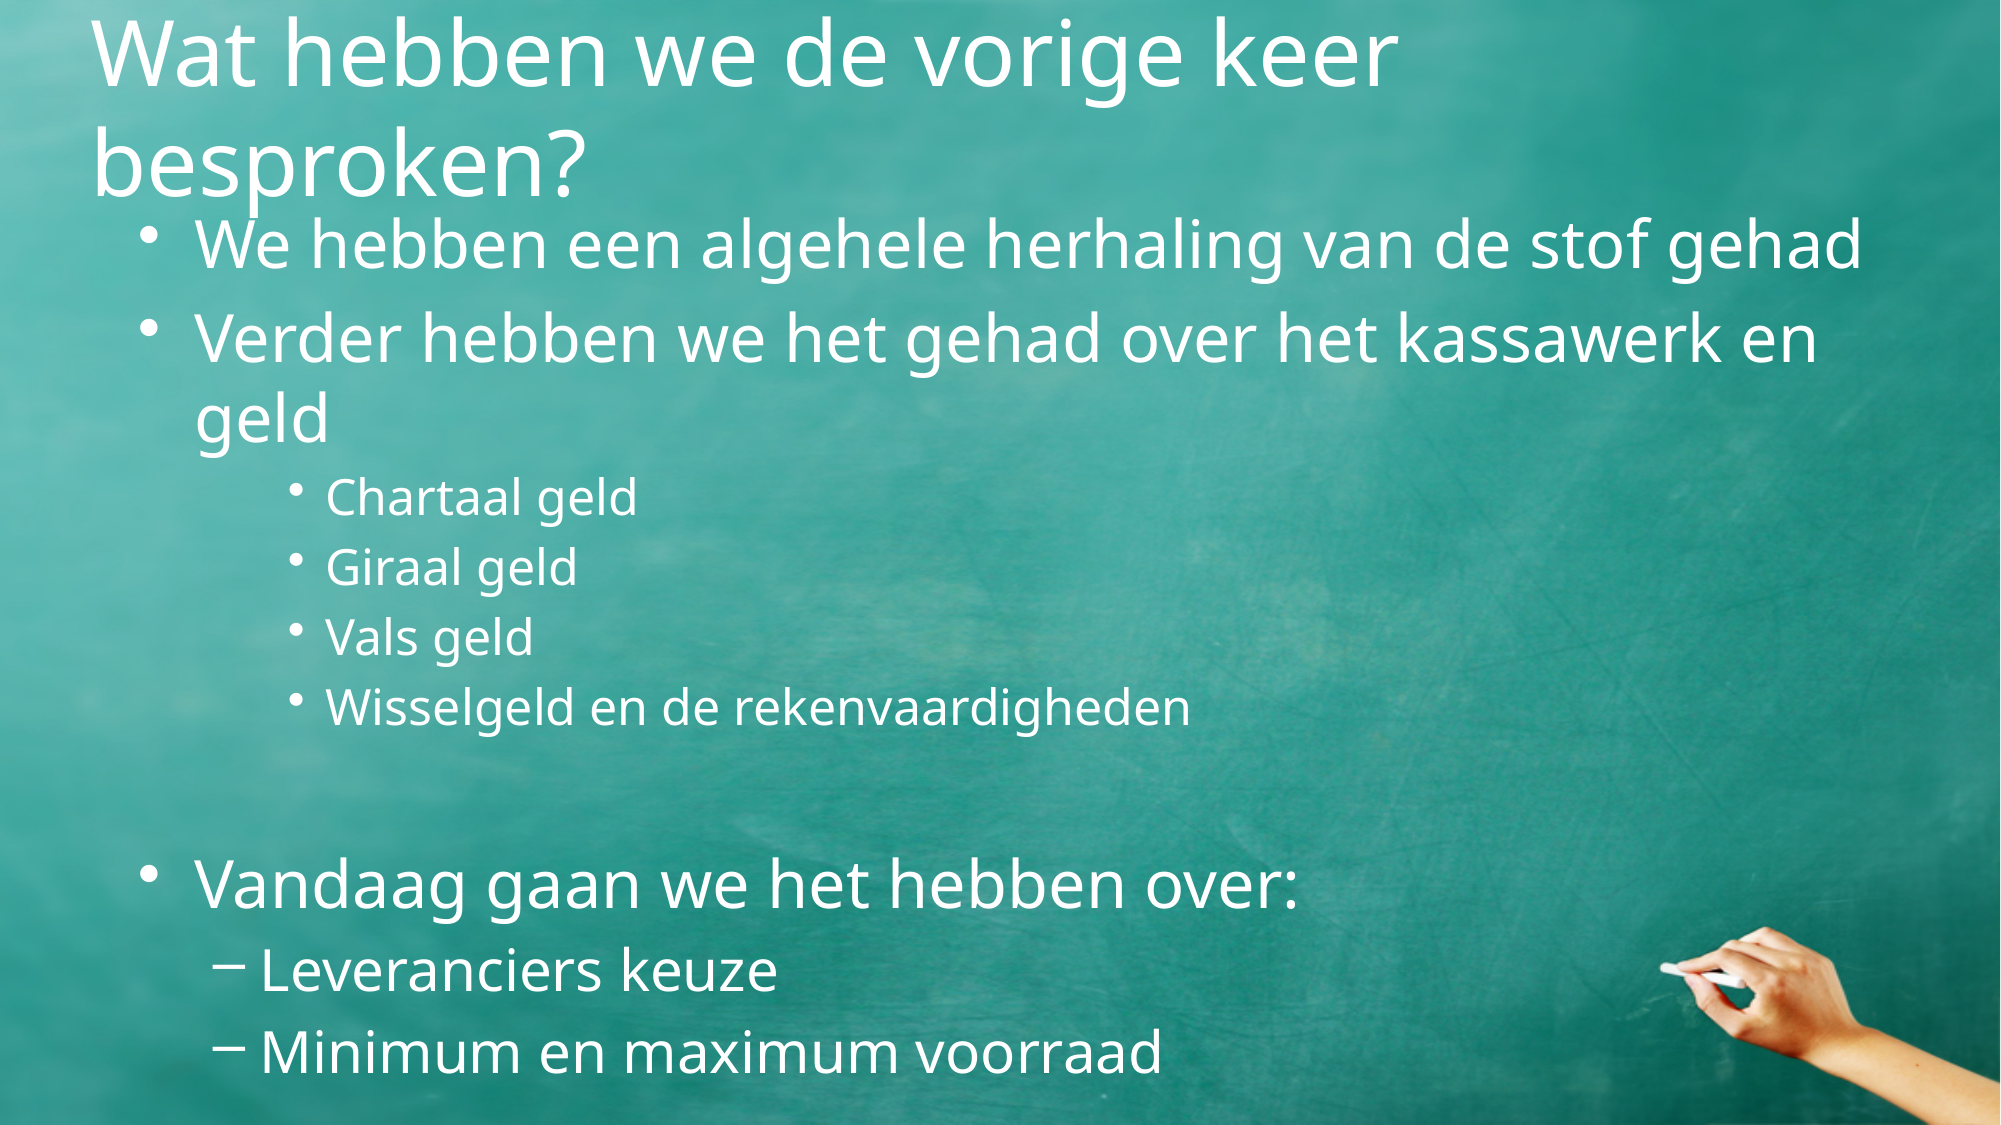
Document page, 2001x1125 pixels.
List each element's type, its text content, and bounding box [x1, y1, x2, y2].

picture [0, 0, 2001, 1125]
title Wat hebben we de vorige keer besproken? [74, 45, 1896, 164]
list We hebben een algehele herhaling van de stof gehad Verder hebben we het gehad over het kassawerk en geld Chartaal geld Giraal geld Vals geld Wisselgeld en de rekenvaardigheden Vandaag gaan we het hebben over: Leveranciers keuze Minimum en maximum voorraad [122, 194, 1896, 1080]
